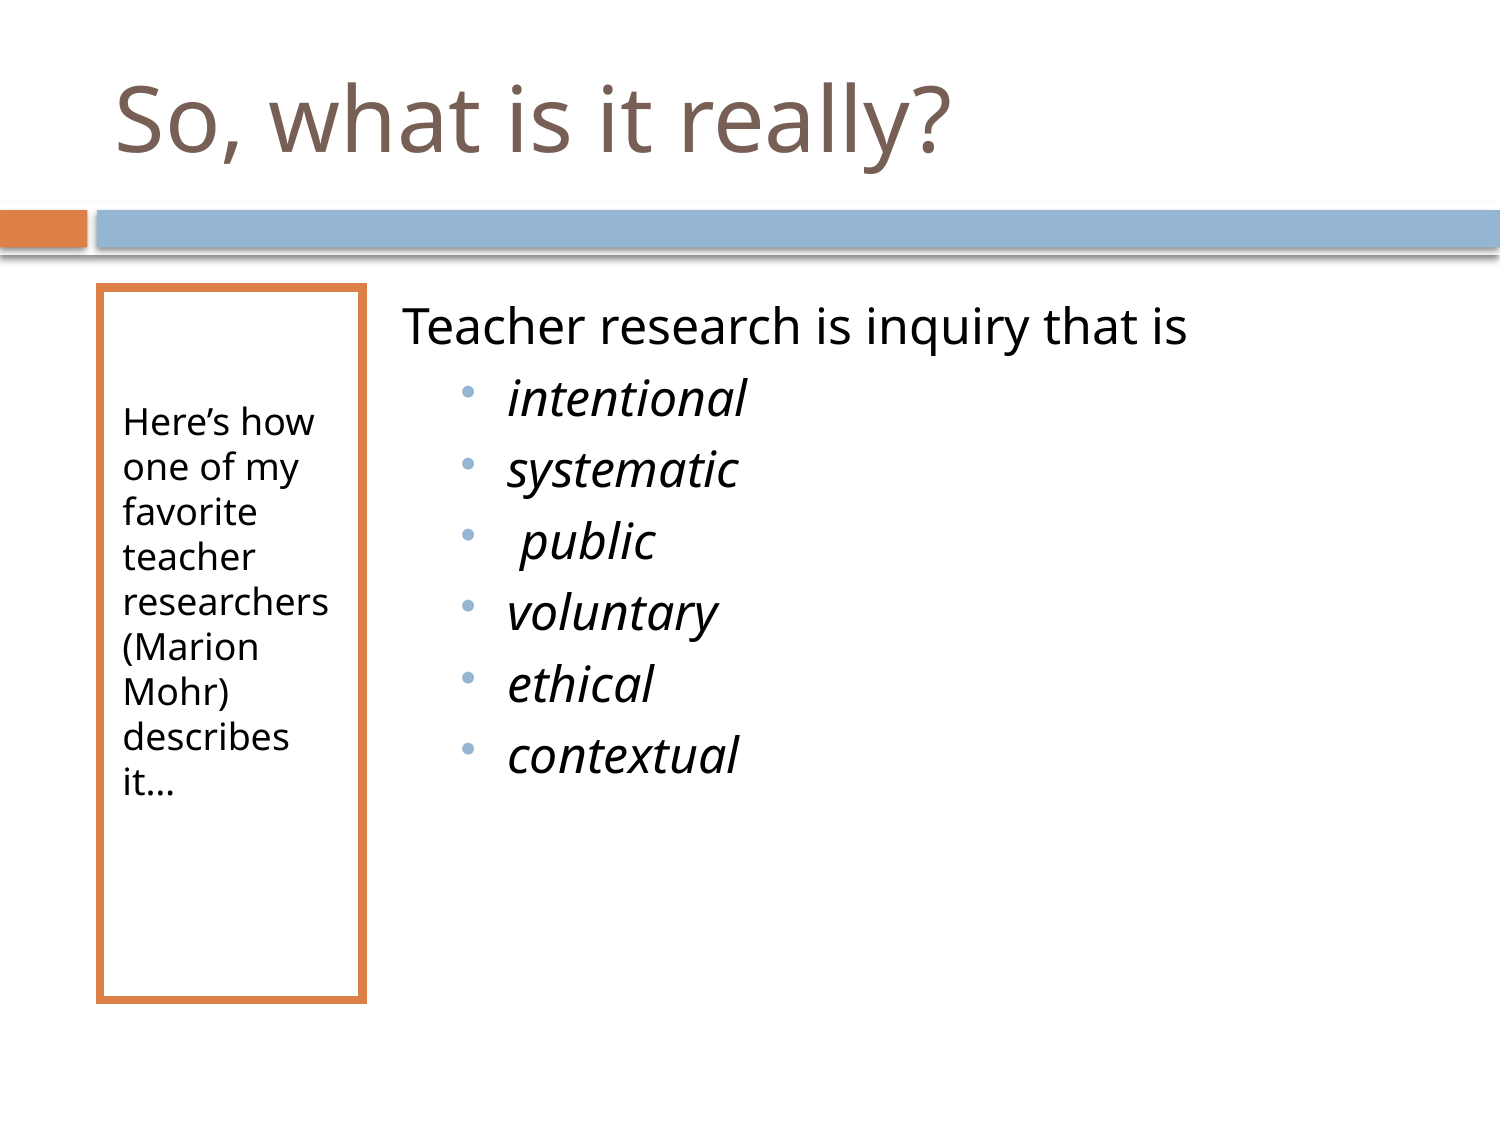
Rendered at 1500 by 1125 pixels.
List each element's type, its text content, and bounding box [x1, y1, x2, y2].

list Teacher research is inquiry that is intentional systematic public voluntary ethical contextual [387, 287, 1438, 1013]
title So, what is it really? [99, 44, 1425, 188]
list Here’s how one of my favorite teacher researchers (Marion Mohr) describes it… [96, 283, 367, 1004]
